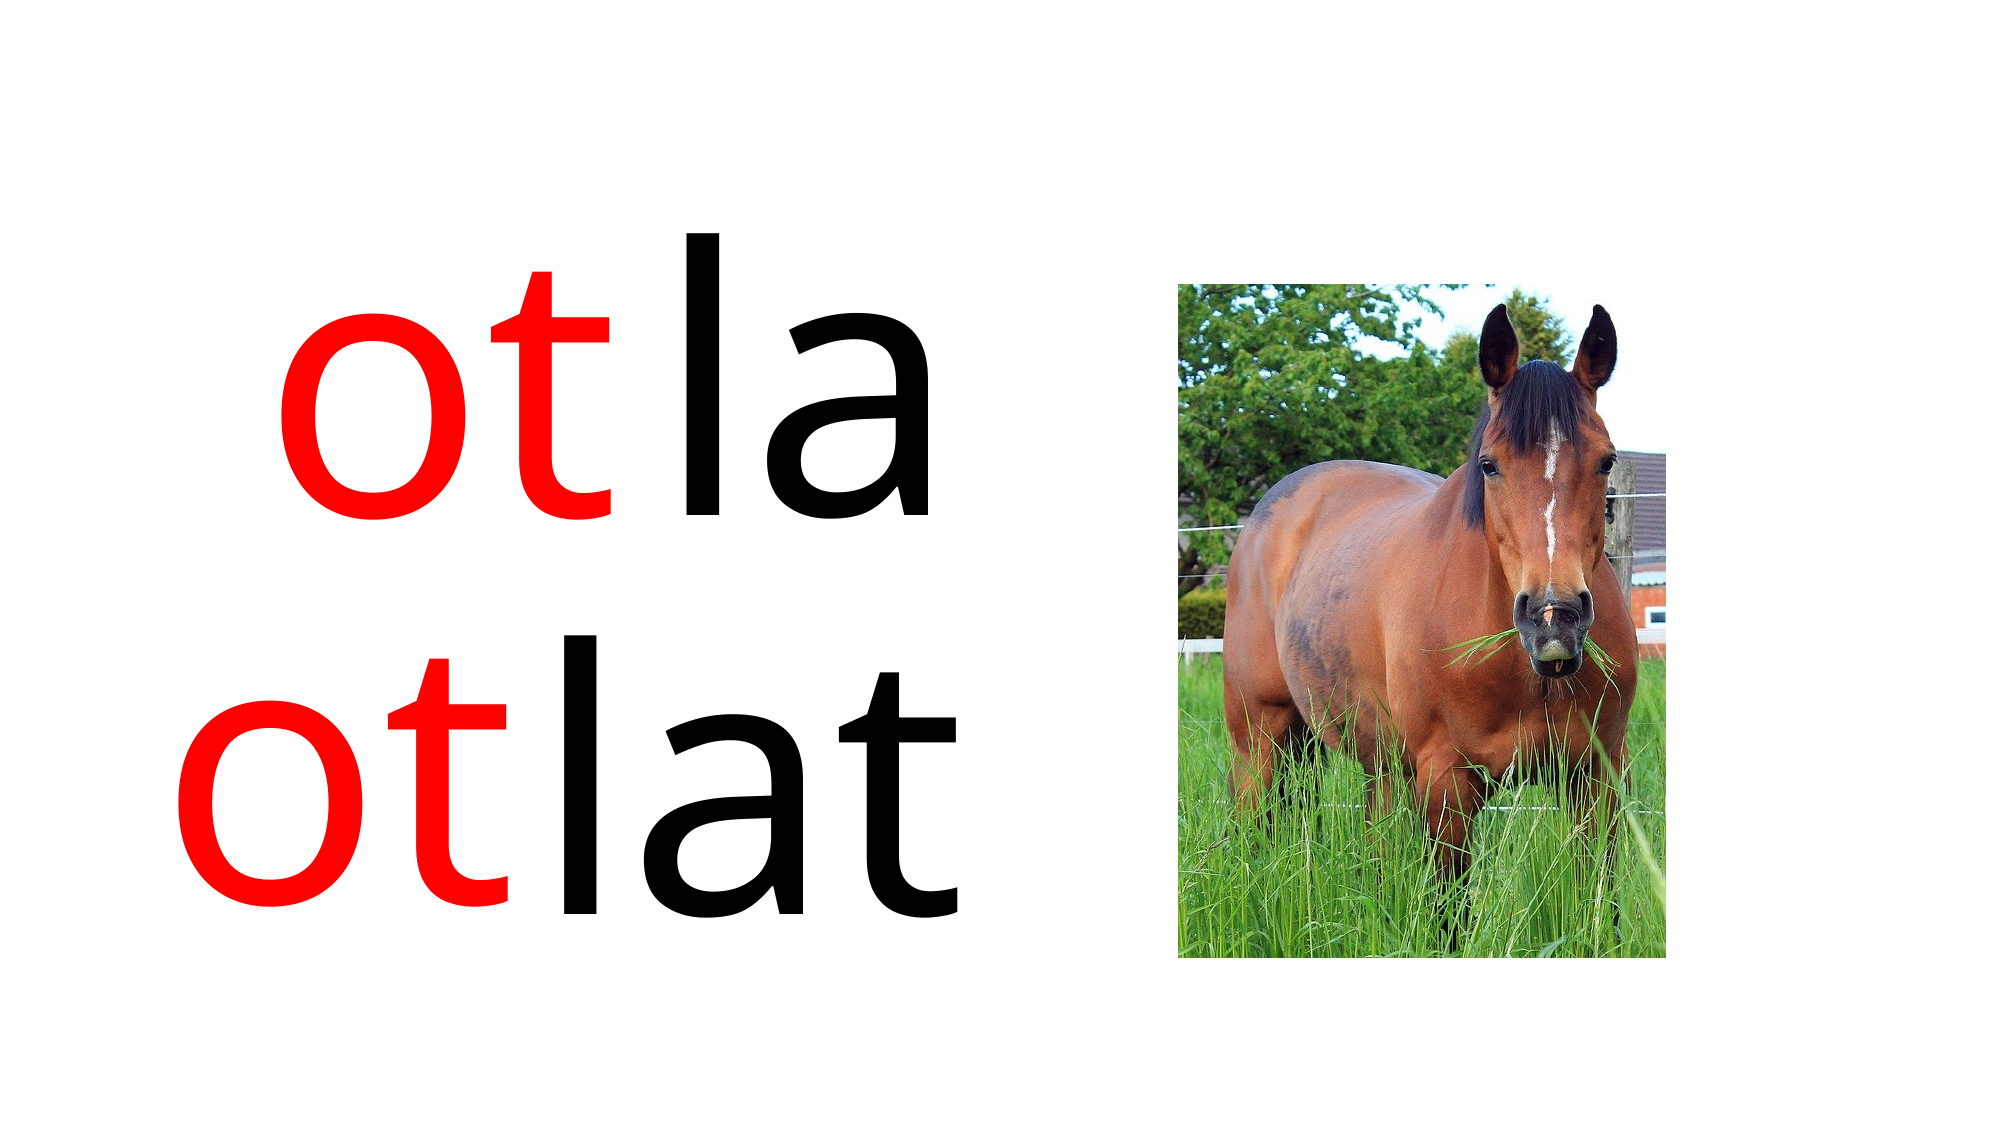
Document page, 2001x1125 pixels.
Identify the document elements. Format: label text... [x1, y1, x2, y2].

text_box lat [518, 589, 1008, 1007]
text_box ot [143, 575, 688, 992]
list ot [246, 188, 640, 575]
picture [1178, 284, 1666, 958]
text_box la [640, 188, 1130, 605]
